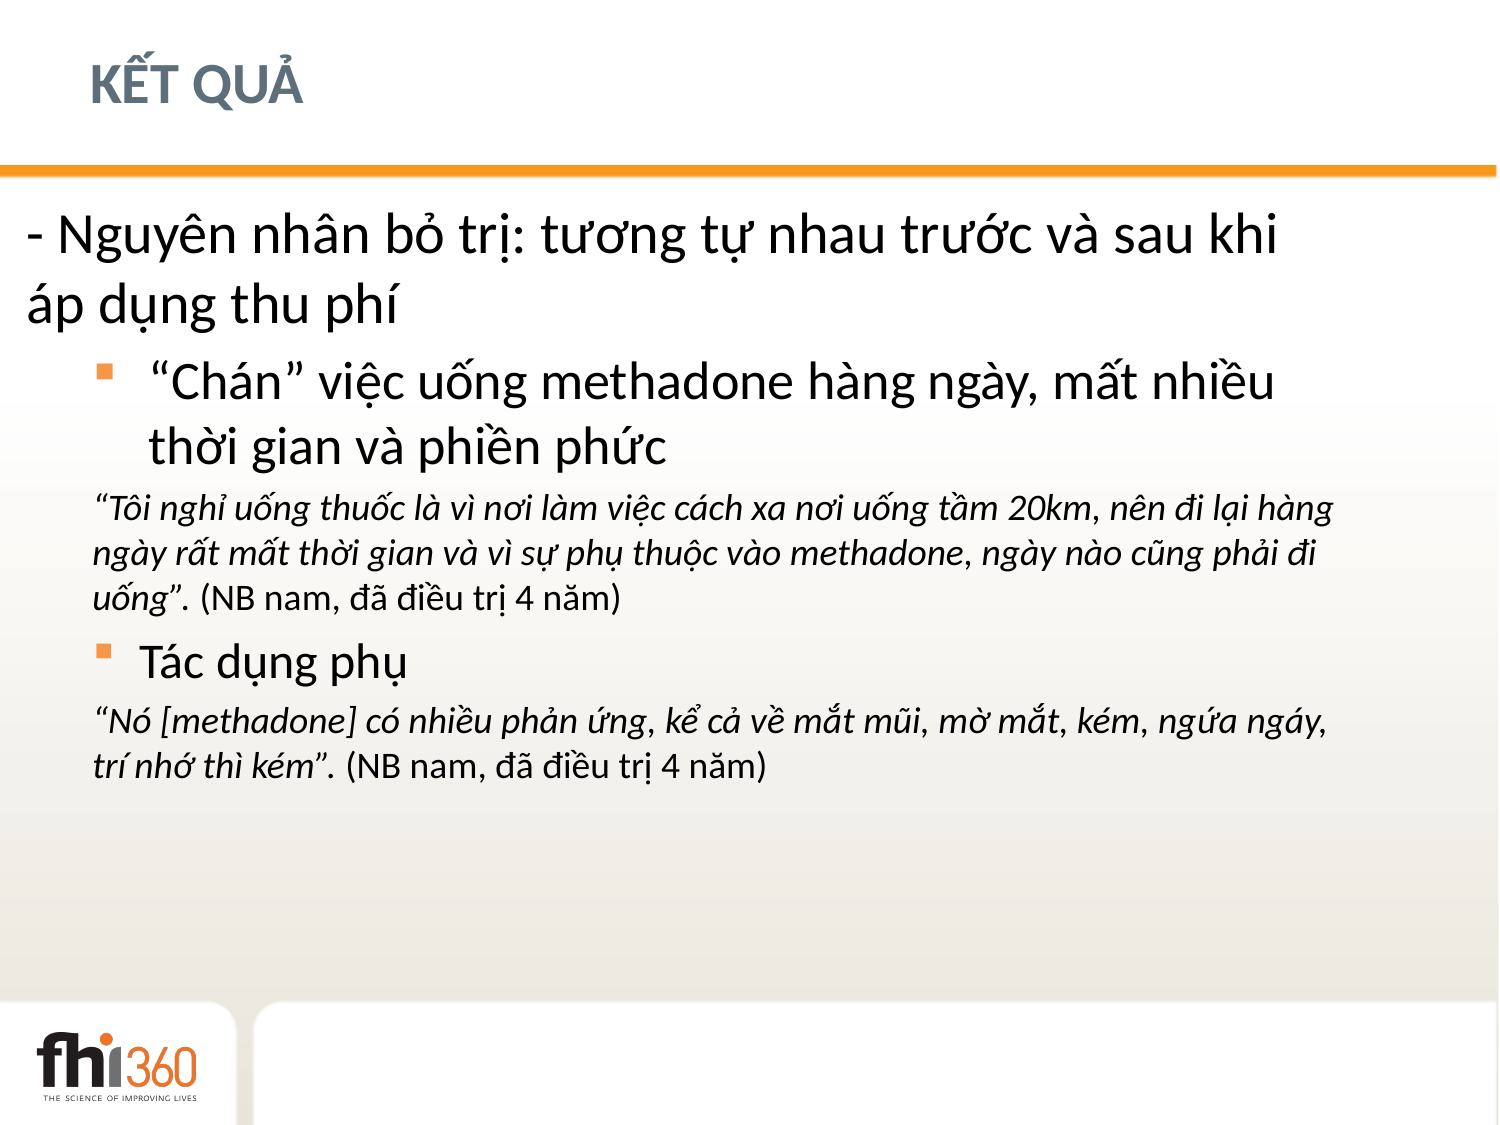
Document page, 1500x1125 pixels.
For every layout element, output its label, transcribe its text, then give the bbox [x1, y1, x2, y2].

list - Nguyên nhân bỏ trị: tương tự nhau trước và sau khi áp dụng thu phí “Chán” việc uống methadone hàng ngày, mất nhiều thời gian và phiền phức “Tôi nghỉ uống thuốc là vì nơi làm việc cách xa nơi uống tầm 20km, nên đi lại hàng ngày rất mất thời gian và vì sự phụ thuộc vào methadone, ngày nào cũng phải đi uống”. (NB nam, đã điều trị 4 năm) Tác dụng phụ “Nó [methadone] có nhiều phản ứng, kể cả về mắt mũi, mờ mắt, kém, ngứa ngáy, trí nhớ thì kém”. (NB nam, đã điều trị 4 năm) [11, 187, 1362, 1005]
picture [0, 165, 1499, 1125]
title KẾT QUẢ [75, 0, 1425, 162]
